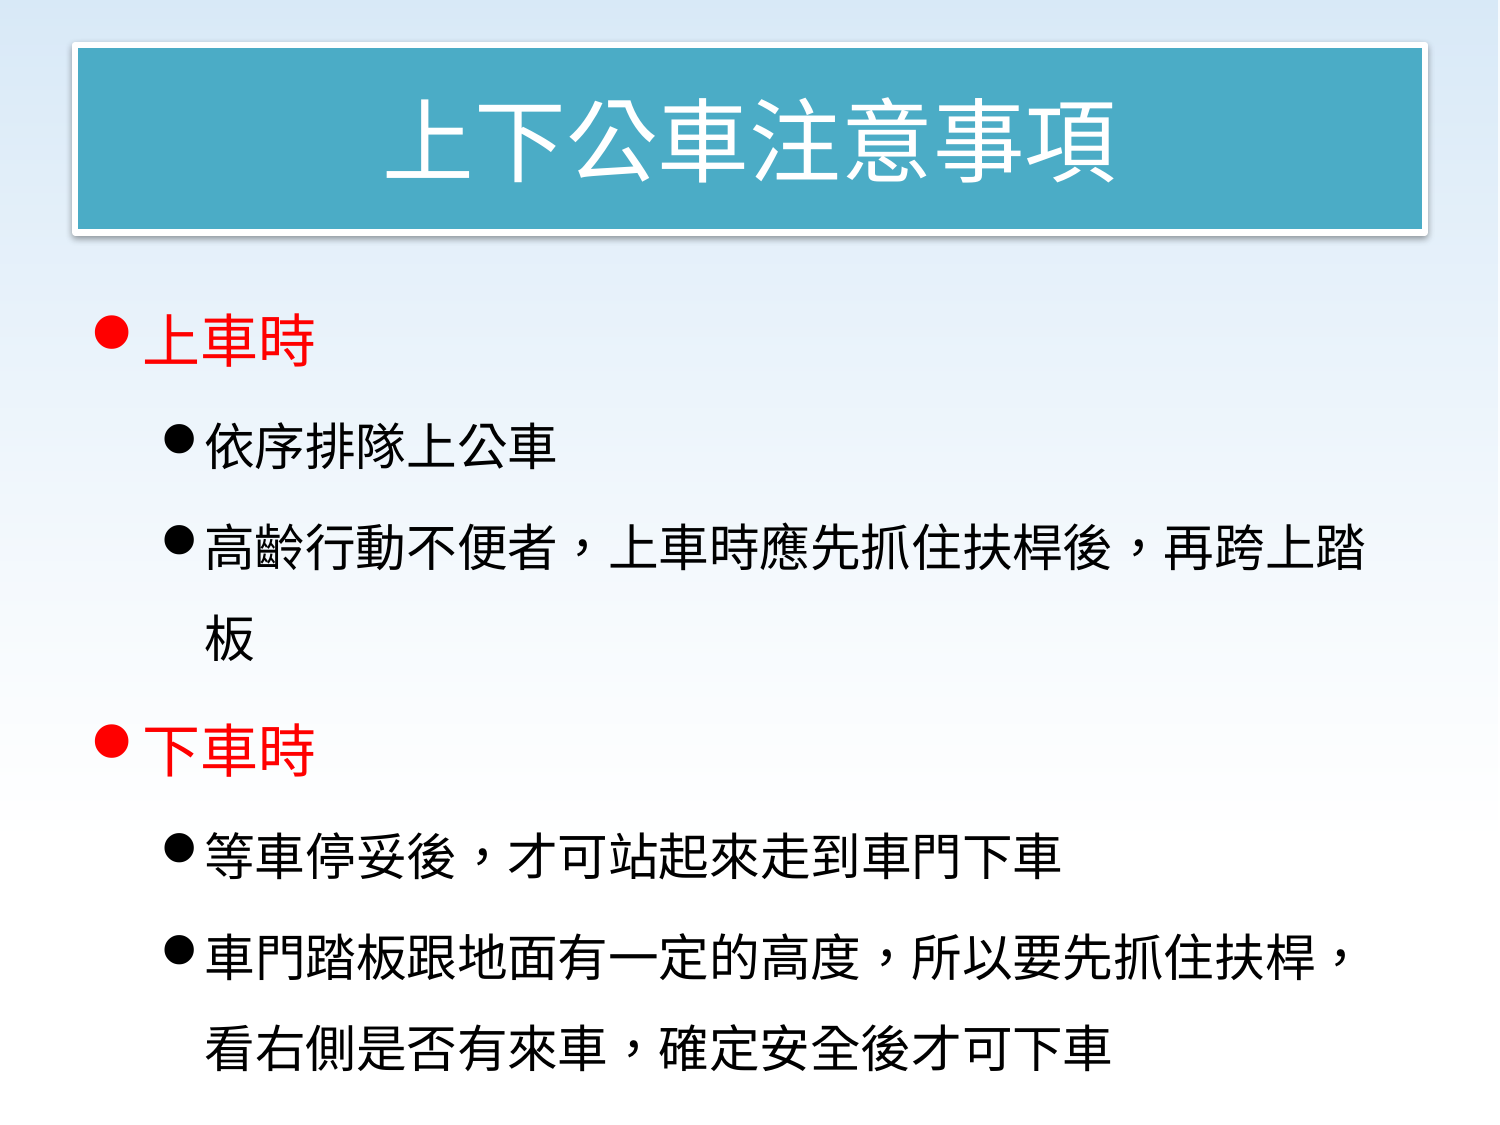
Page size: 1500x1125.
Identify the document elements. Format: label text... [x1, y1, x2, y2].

title 上下公車注意事項 [72, 42, 1428, 236]
list 上車時 依序排隊上公車 高齡行動不便者，上車時應先抓住扶桿後，再跨上踏板 下車時 等車停妥後，才可站起來走到車門下車 車門踏板跟地面有一定的高度，所以要先抓住扶桿，看右側是否有來車，確定安全後才可下車 [75, 262, 1425, 1094]
picture [0, 0, 1500, 1125]
